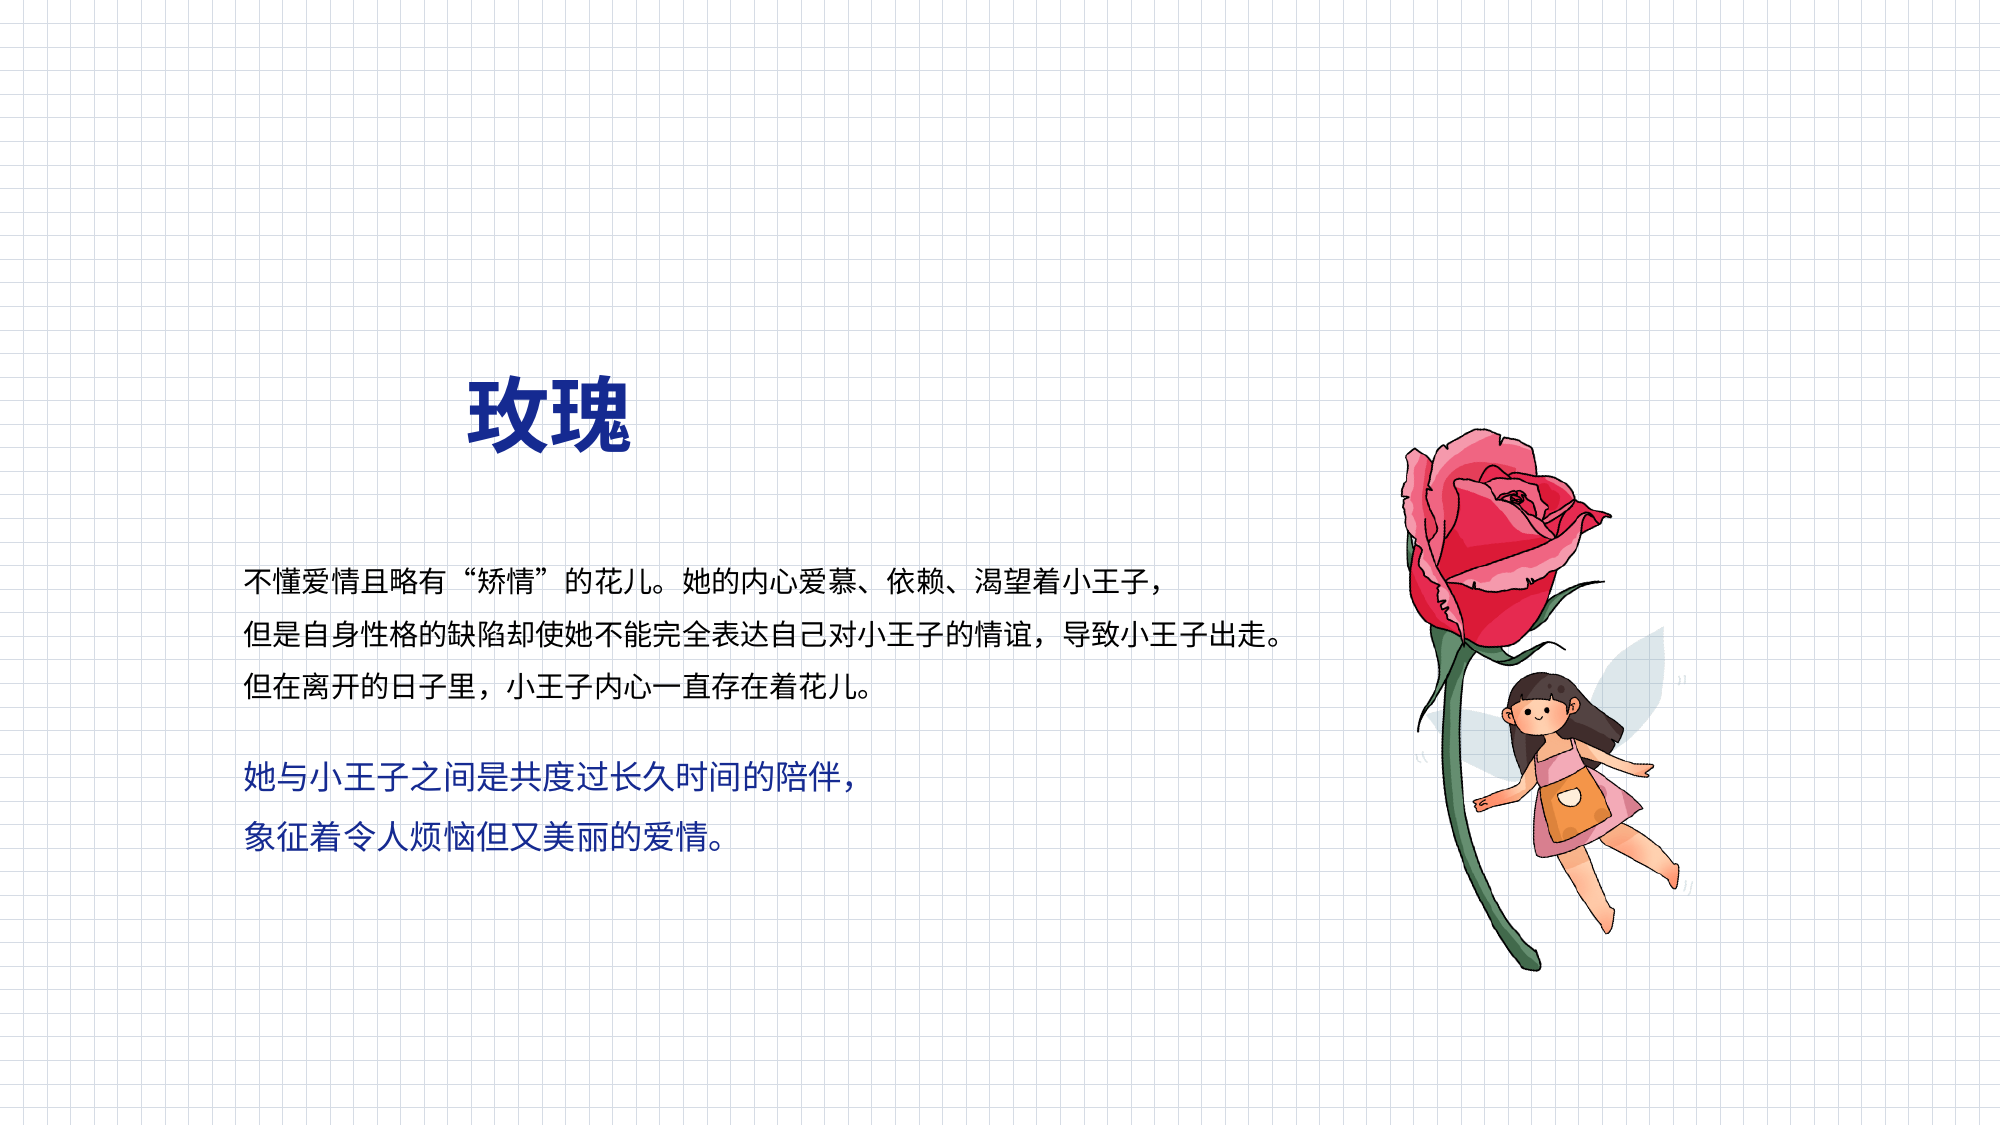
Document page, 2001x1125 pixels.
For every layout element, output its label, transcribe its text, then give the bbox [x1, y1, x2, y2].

text_box 玫瑰 [451, 356, 853, 471]
text_box 不懂爱情且略有“矫情”的花儿。她的内心爱慕、依赖、渴望着小王子， 但是自身性格的缺陷却使她不能完全表达自己对小王子的情谊，导致小王子出走。 但在离开的日子里，小王子内心一直存在着花儿。 [228, 538, 1066, 711]
text_box 她与小王子之间是共度过长久时间的陪伴， 象征着令人烦恼但又美丽的爱情。 [228, 728, 932, 864]
picture [1012, 260, 2000, 1125]
